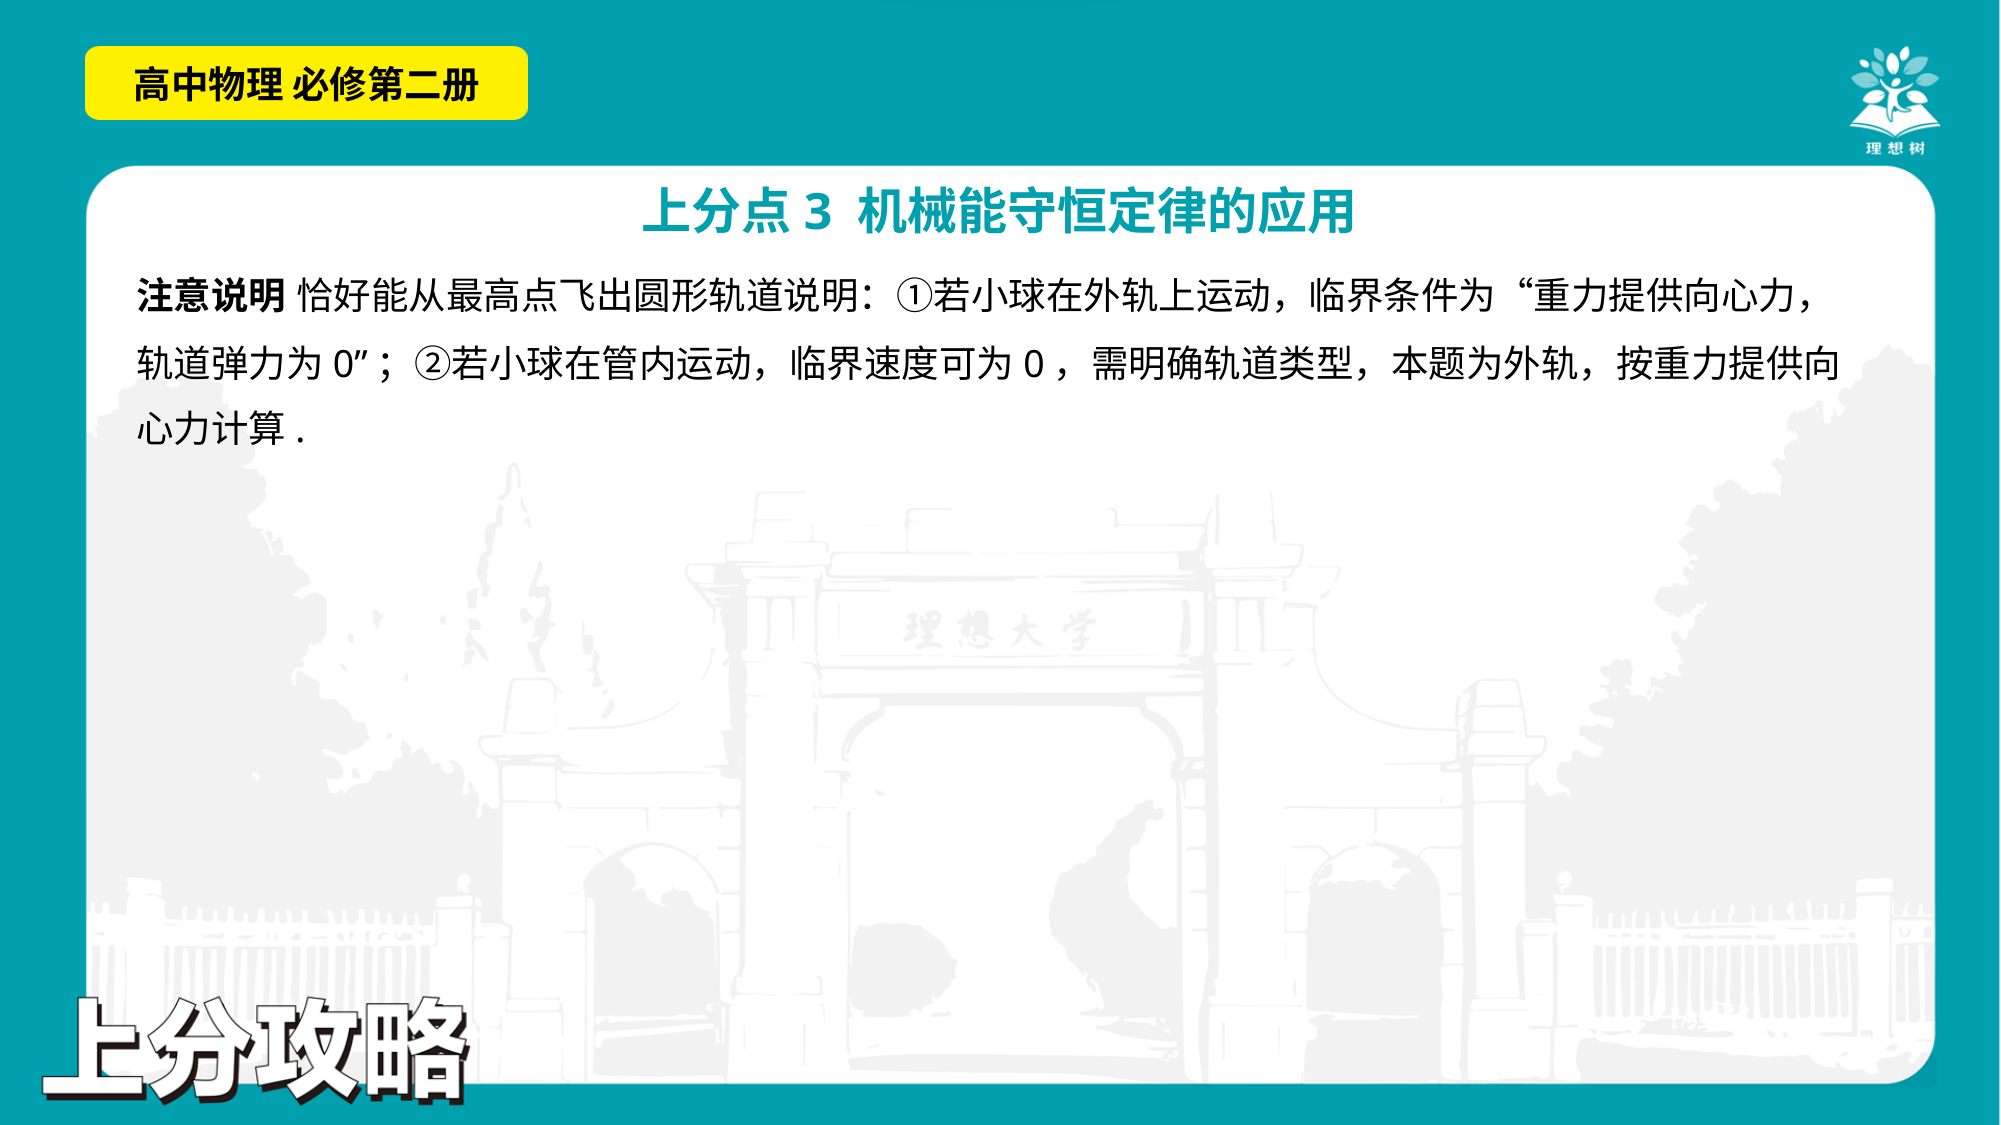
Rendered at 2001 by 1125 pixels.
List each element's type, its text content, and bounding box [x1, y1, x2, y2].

picture [0, 0, 2000, 1125]
text_box 注意说明 恰好能从最高点飞出圆形轨道说明：①若小球在外轨上运动，临界条件为“重力提供向心力， 轨道弹力为0”；②若小球在管内运动，临界速度可为0，需明确轨道类型，本题为外轨，按重力提供向 心力计算. [136, 247, 1865, 444]
